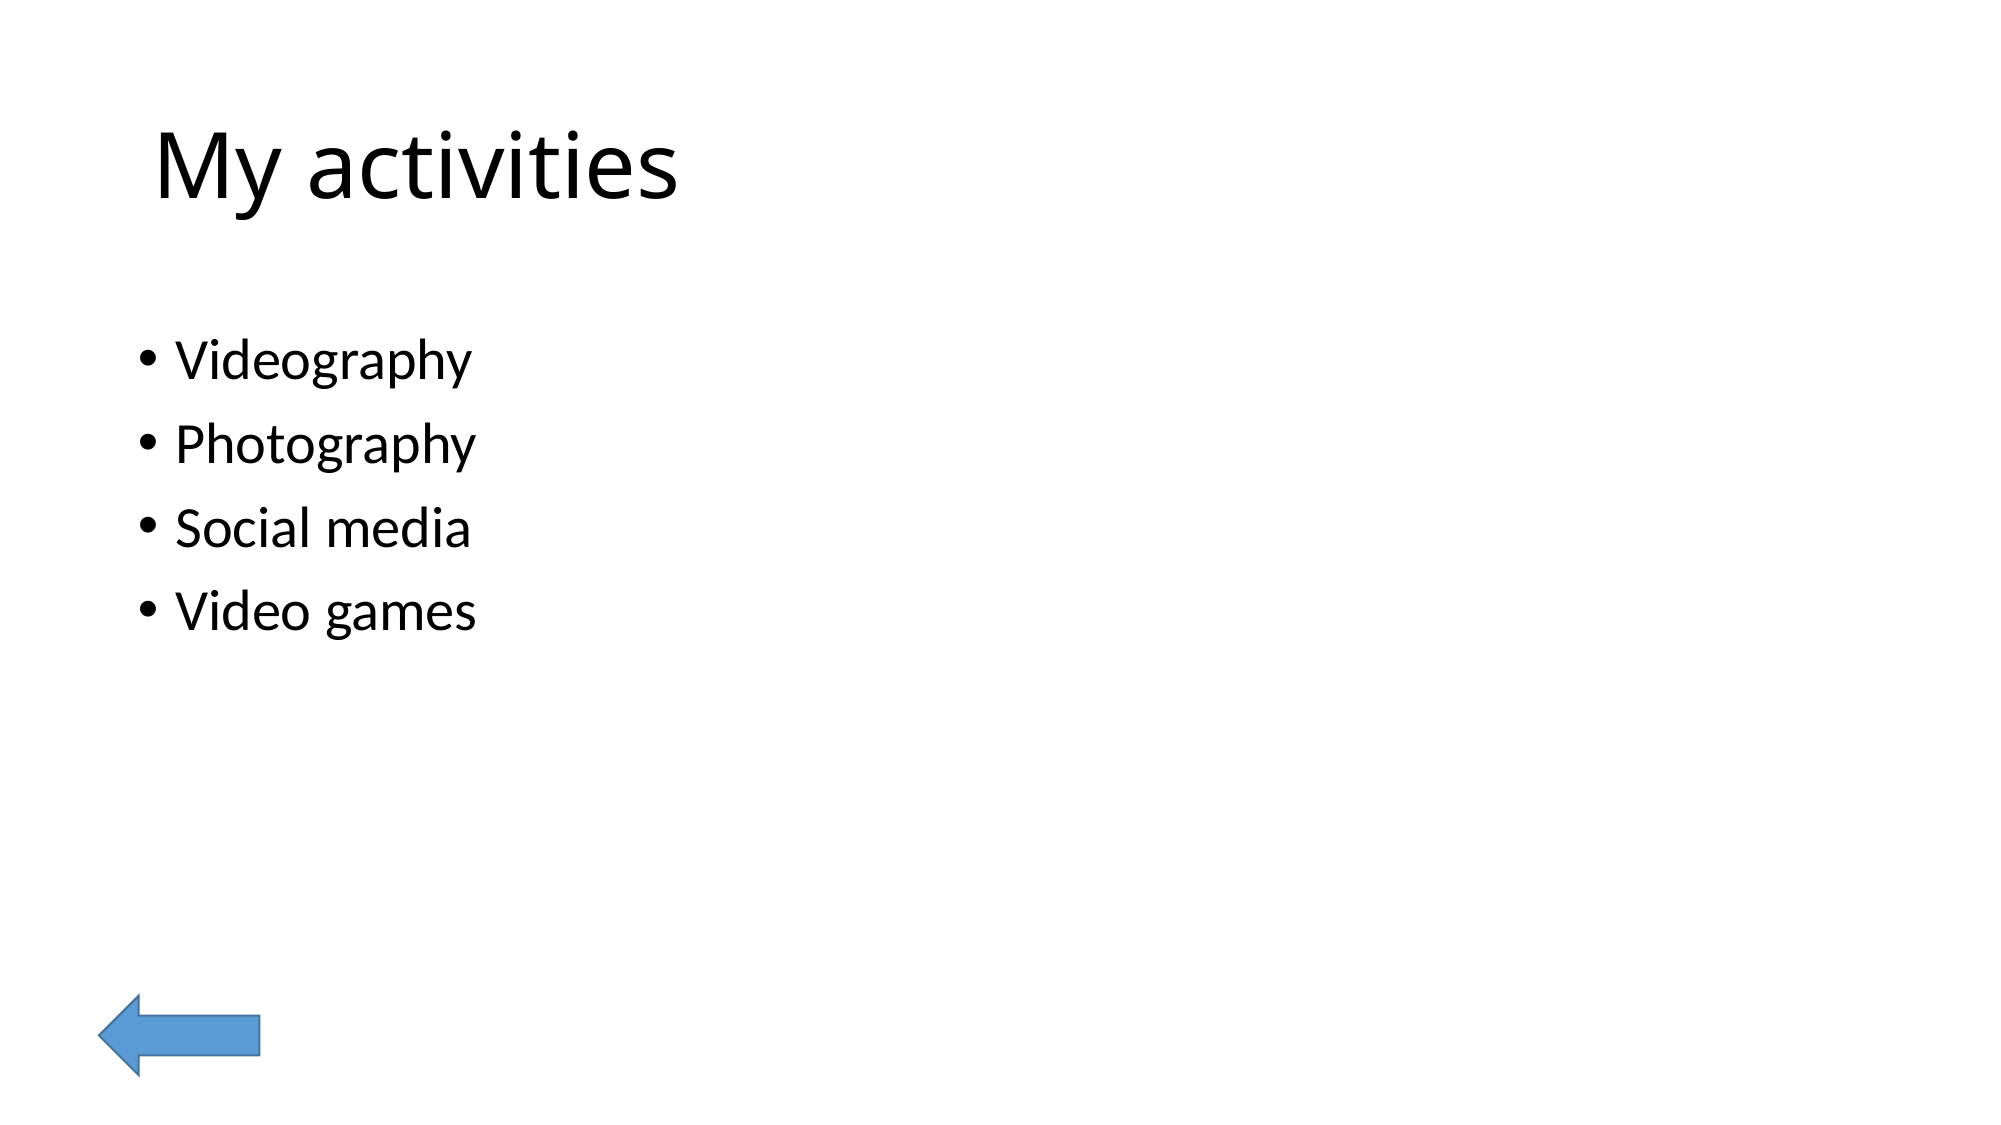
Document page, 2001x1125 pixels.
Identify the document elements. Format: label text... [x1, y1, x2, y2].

list Videography Photography Social media Video games [122, 321, 1848, 1036]
text_box [97, 993, 261, 1078]
title My activities [137, 59, 1863, 278]
